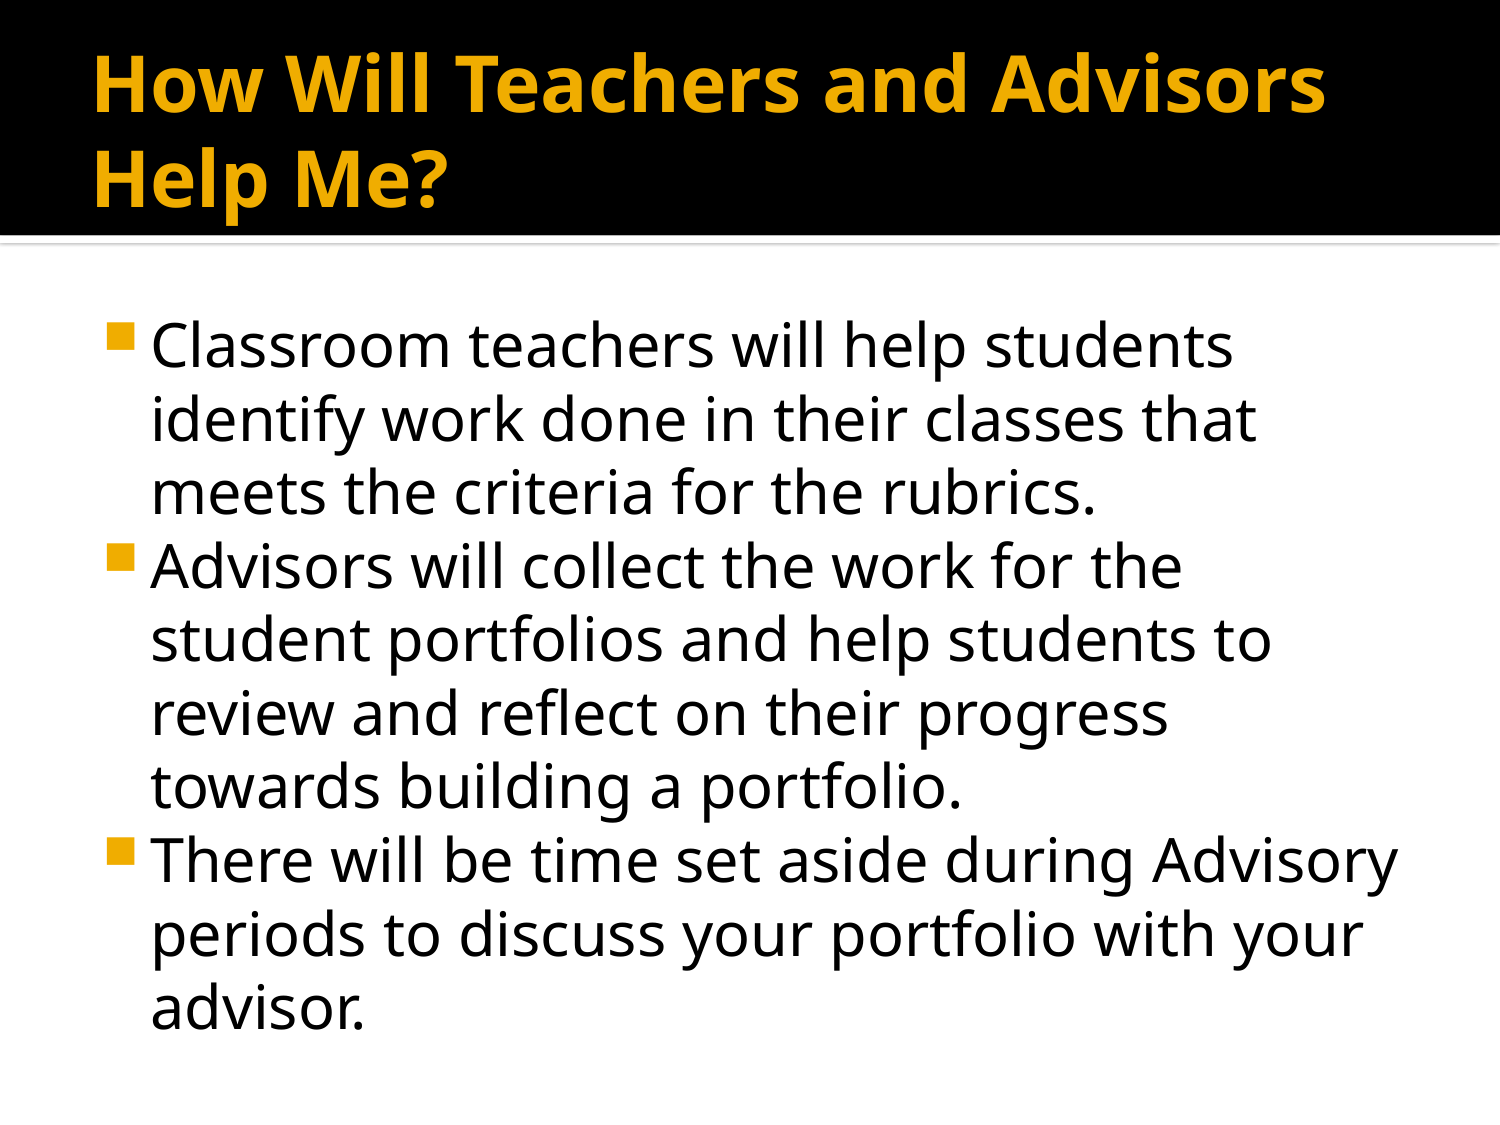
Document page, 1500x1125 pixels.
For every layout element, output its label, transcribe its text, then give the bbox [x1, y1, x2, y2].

title How Will Teachers and Advisors Help Me? [75, 25, 1425, 231]
list Classroom teachers will help students identify work done in their classes that meets the criteria for the rubrics. Advisors will collect the work for the student portfolios and help students to review and reflect on their progress towards building a portfolio. There will be time set aside during Advisory periods to discuss your portfolio with your advisor. [75, 291, 1425, 1050]
